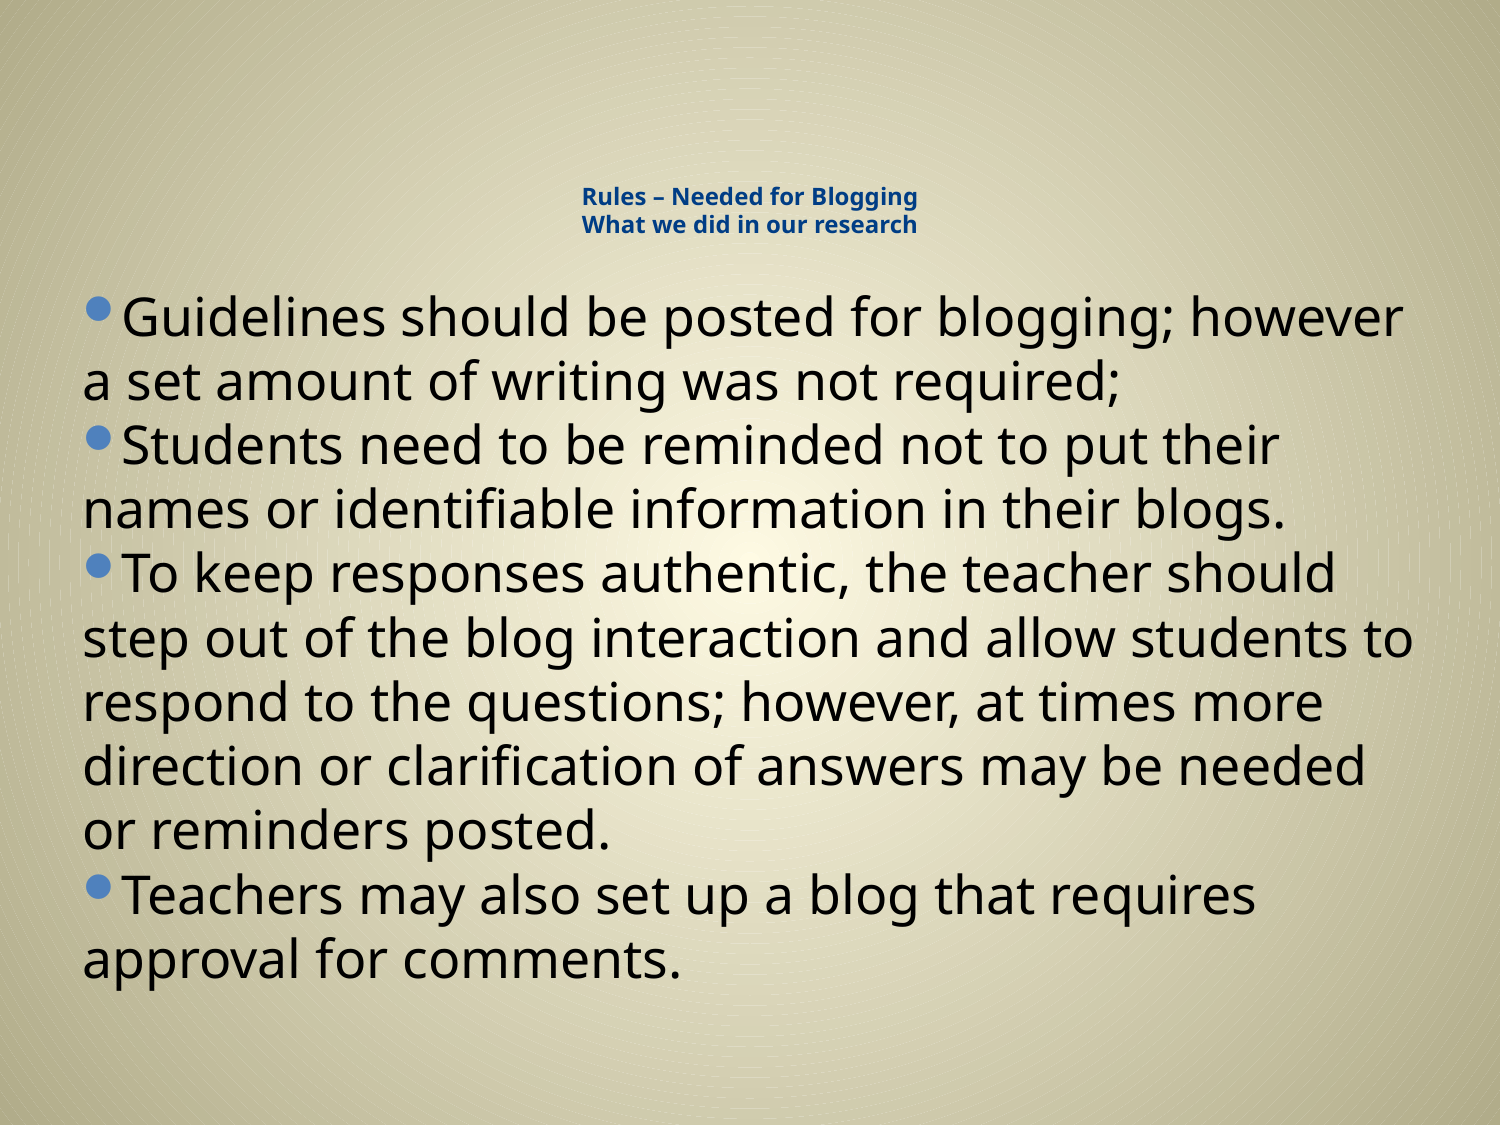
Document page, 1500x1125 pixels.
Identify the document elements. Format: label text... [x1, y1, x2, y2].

title Rules – Needed for Blogging What we did in our research [75, 24, 1425, 275]
list Guidelines should be posted for blogging; however a set amount of writing was not required; Students need to be reminded not to put their names or identifiable information in their blogs. To keep responses authentic, the teacher should step out of the blog interaction and allow students to respond to the questions; however, at times more direction or clarification of answers may be needed or reminders posted. Teachers may also set up a blog that requires approval for comments. [75, 275, 1425, 1005]
